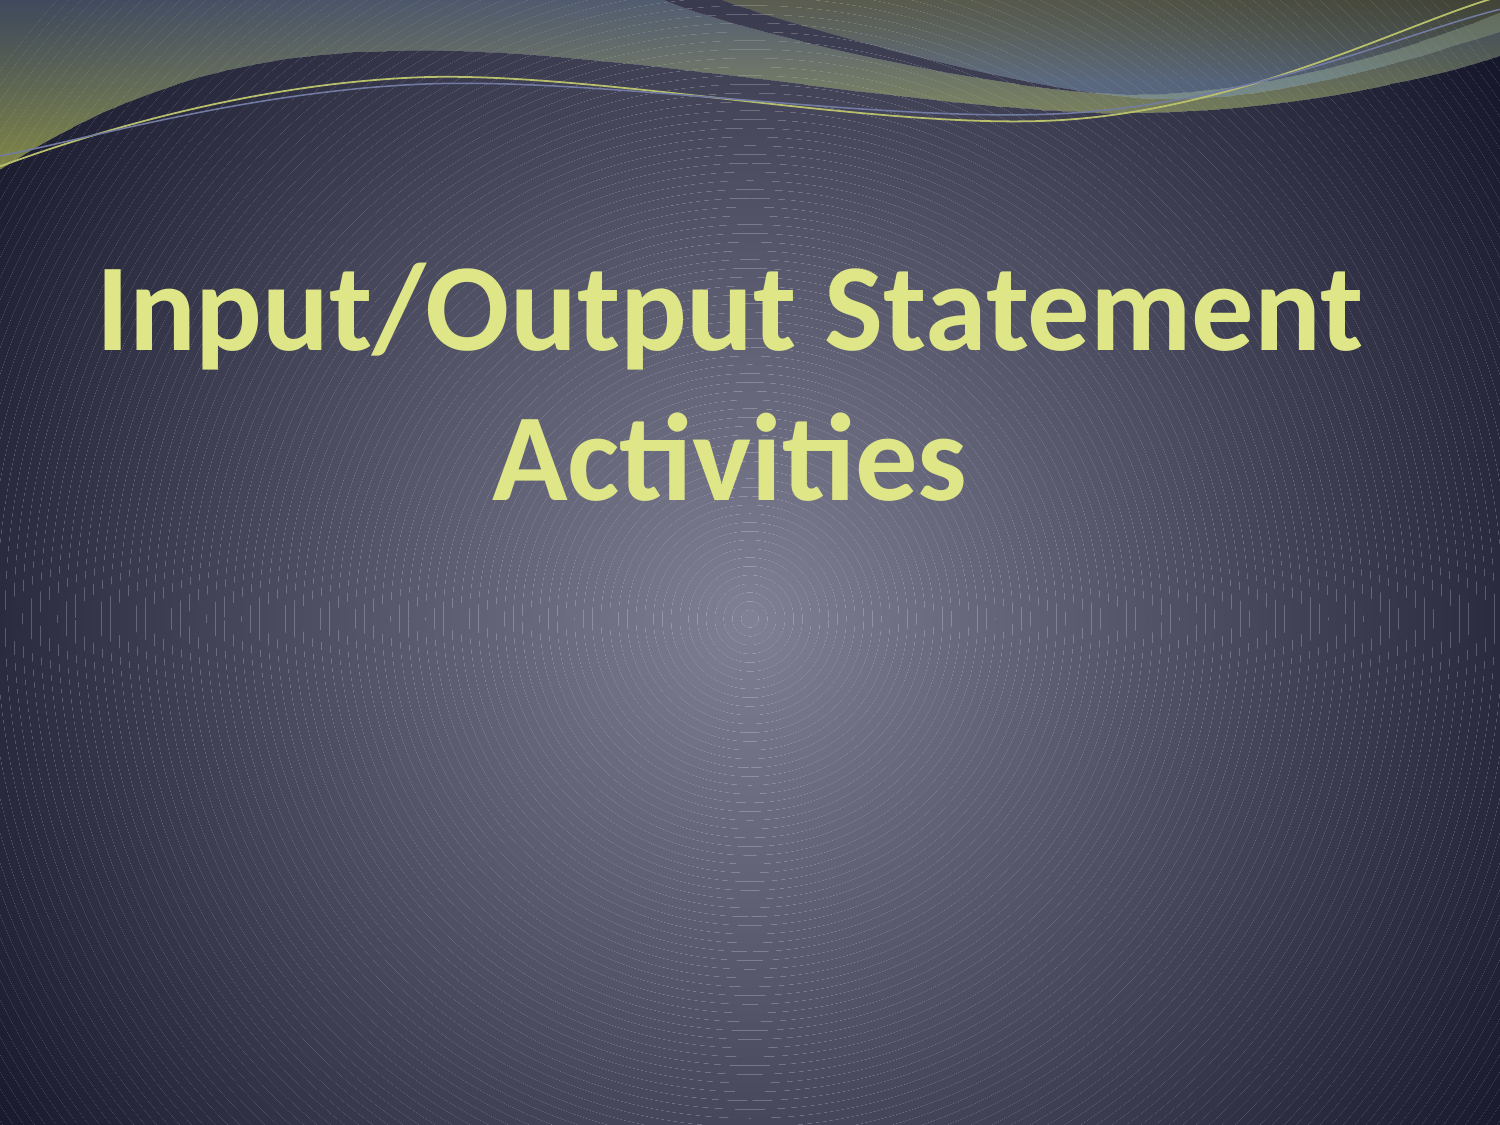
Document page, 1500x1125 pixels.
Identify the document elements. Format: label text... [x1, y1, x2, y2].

title Input/Output Statement Activities [87, 224, 1376, 525]
